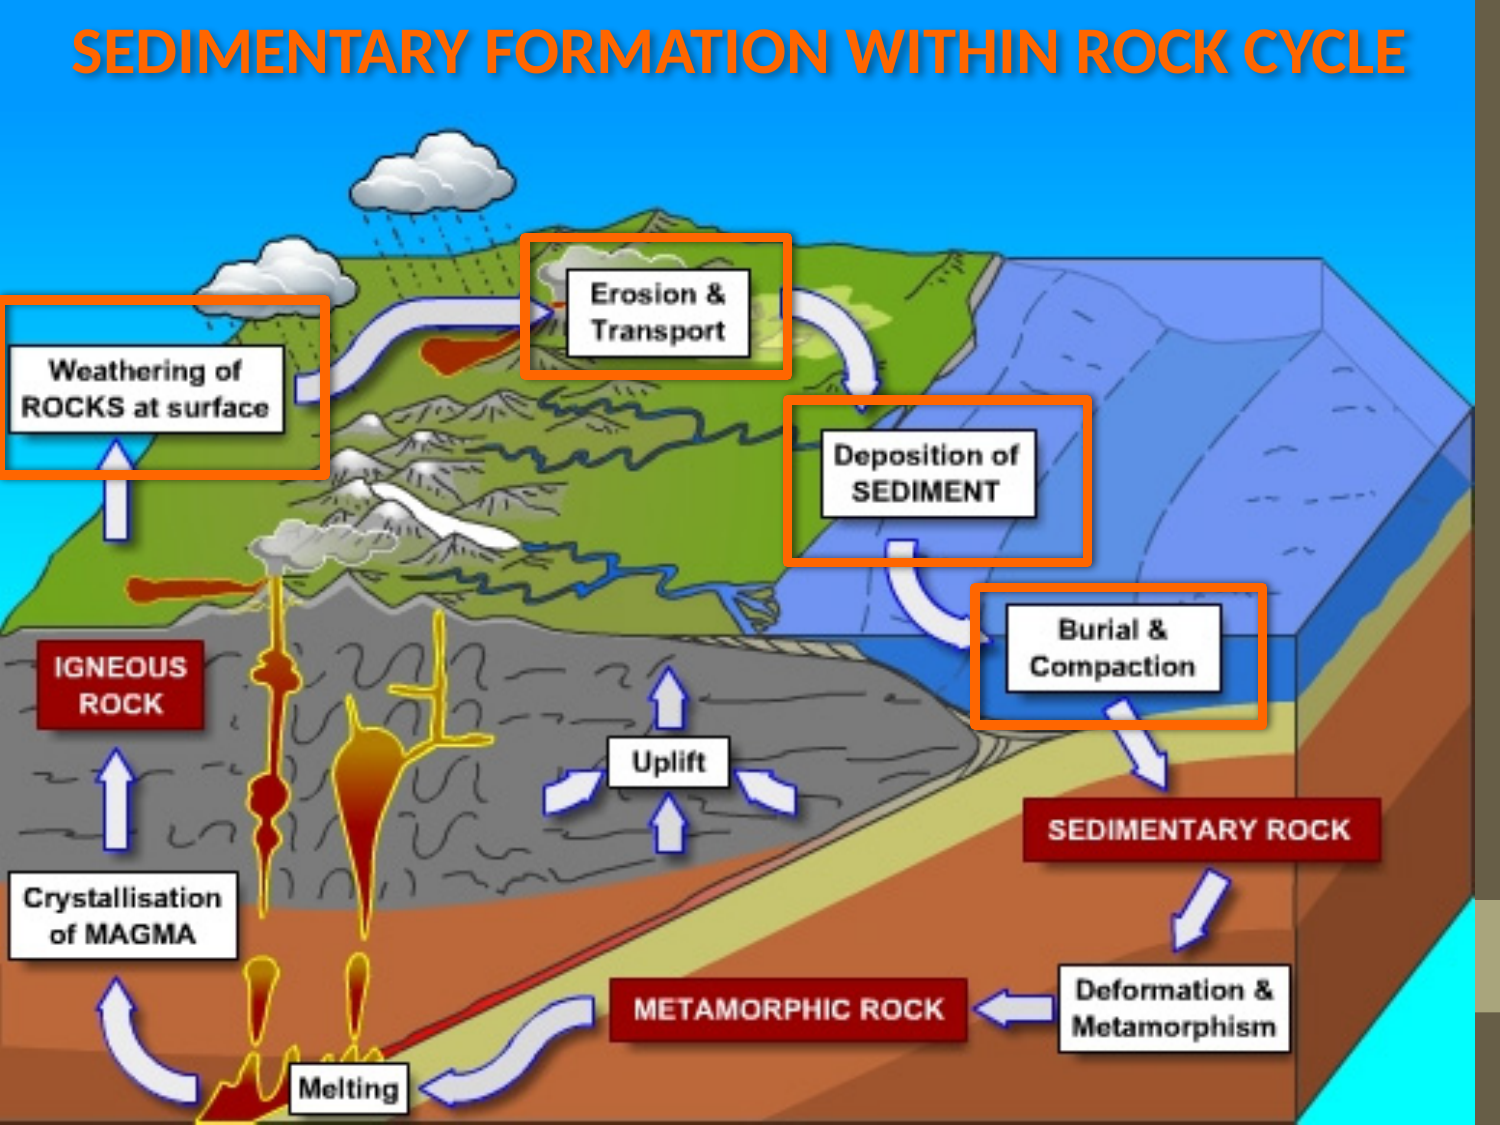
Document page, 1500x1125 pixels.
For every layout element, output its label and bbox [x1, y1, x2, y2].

list [0, 0, 1500, 1125]
